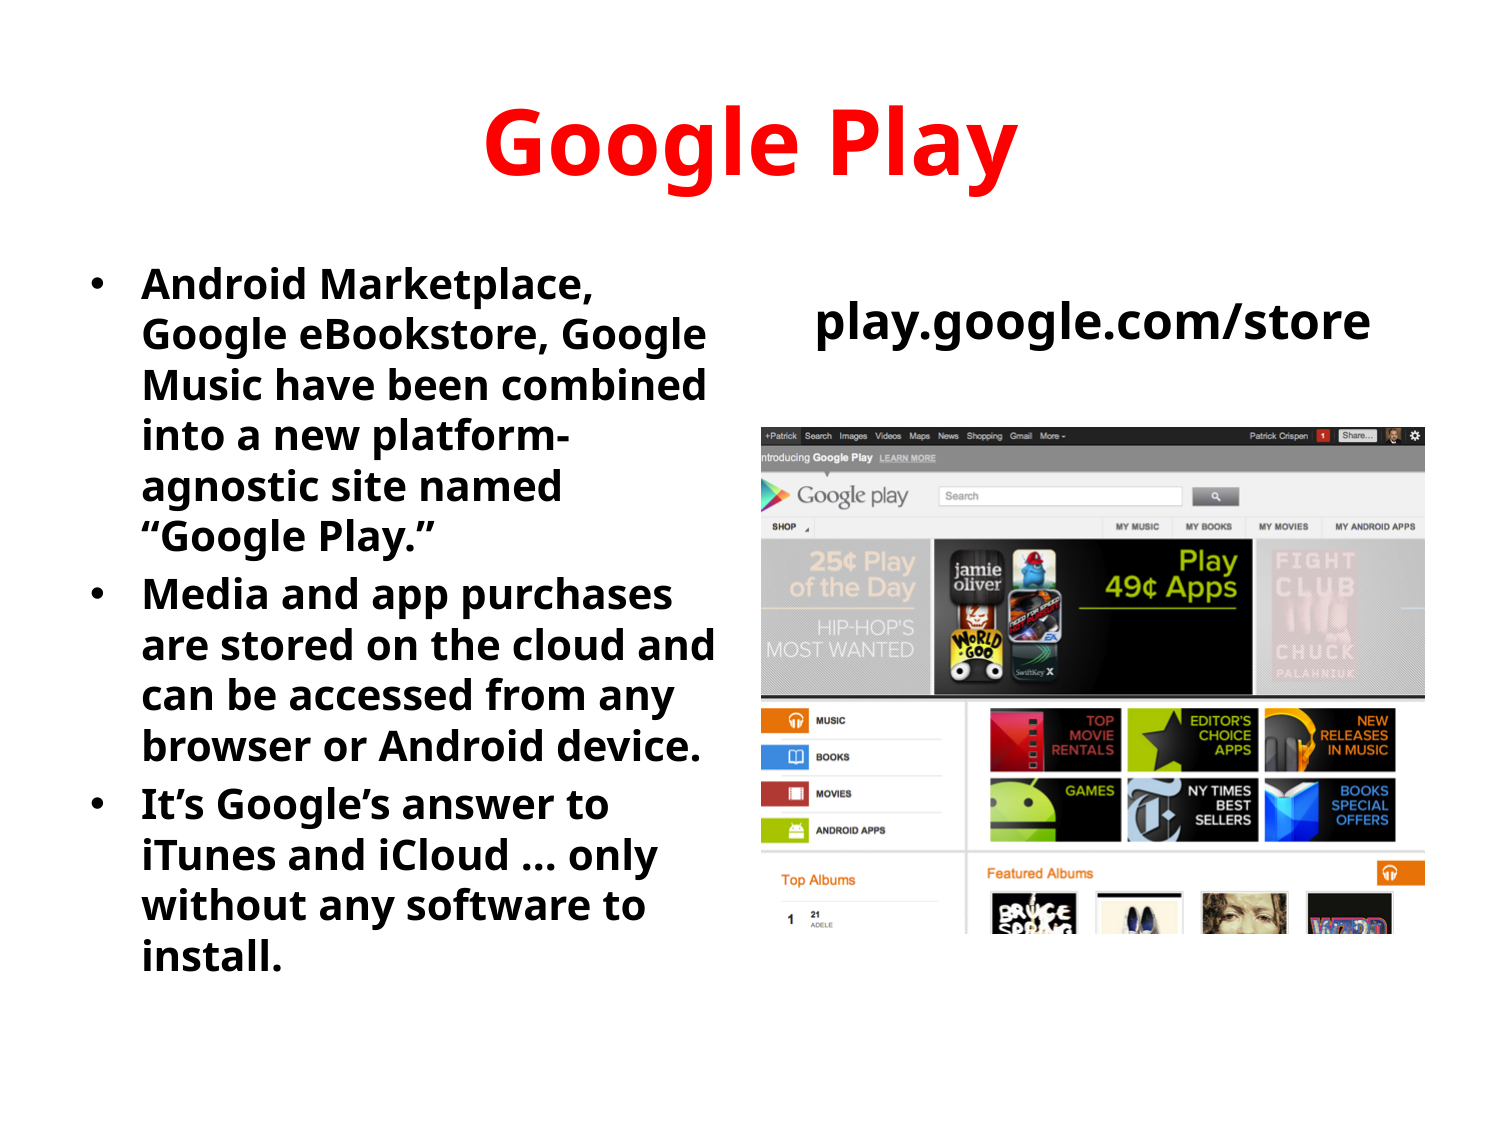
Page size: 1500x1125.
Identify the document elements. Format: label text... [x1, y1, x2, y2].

list Android Marketplace, Google eBookstore, Google Music have been combined into a new platform-agnostic site named “Google Play.” Media and app purchases are stored on the cloud and can be accessed from any browser or Android device. It’s Google’s answer to iTunes and iCloud … only without any software to install. [75, 249, 738, 1005]
title Google Play [75, 45, 1425, 233]
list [761, 356, 1426, 1006]
list play.google.com/store [761, 251, 1425, 356]
